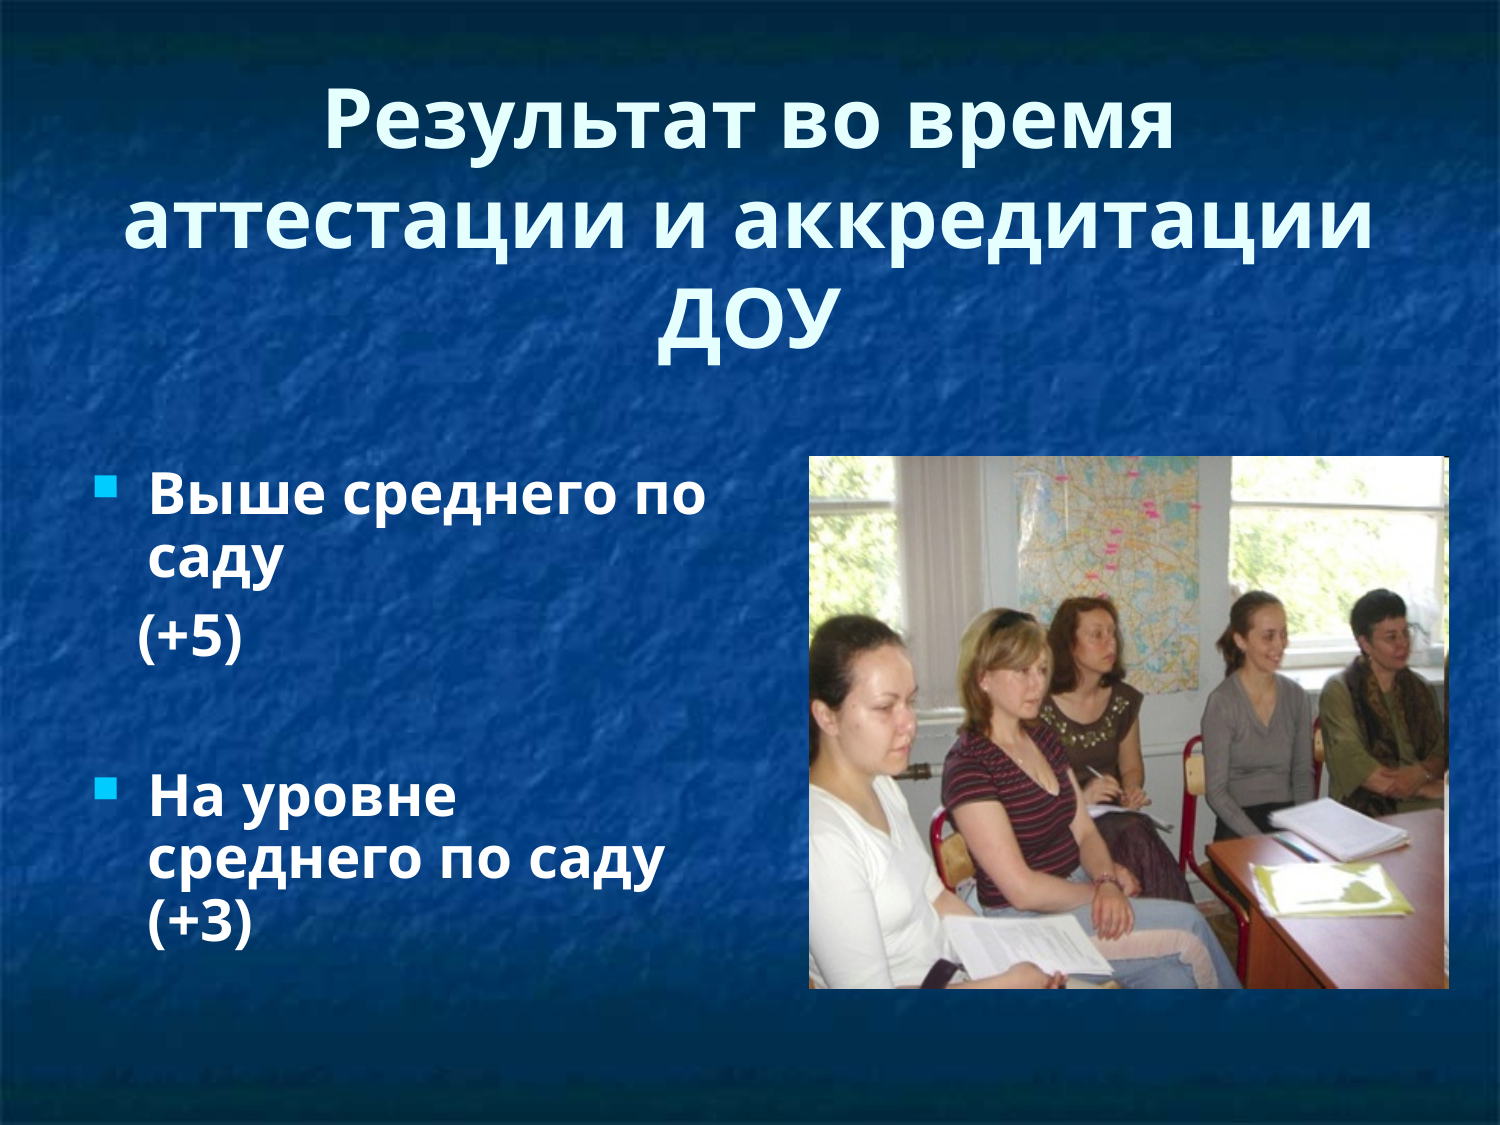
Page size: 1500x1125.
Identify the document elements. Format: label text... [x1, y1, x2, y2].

list Выше среднего по саду (+5) На уровне среднего по саду (+3) [76, 455, 740, 965]
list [808, 455, 1449, 990]
title Результат во время аттестации и аккредитации ДОУ [74, 57, 1425, 374]
picture [0, 0, 1500, 1125]
